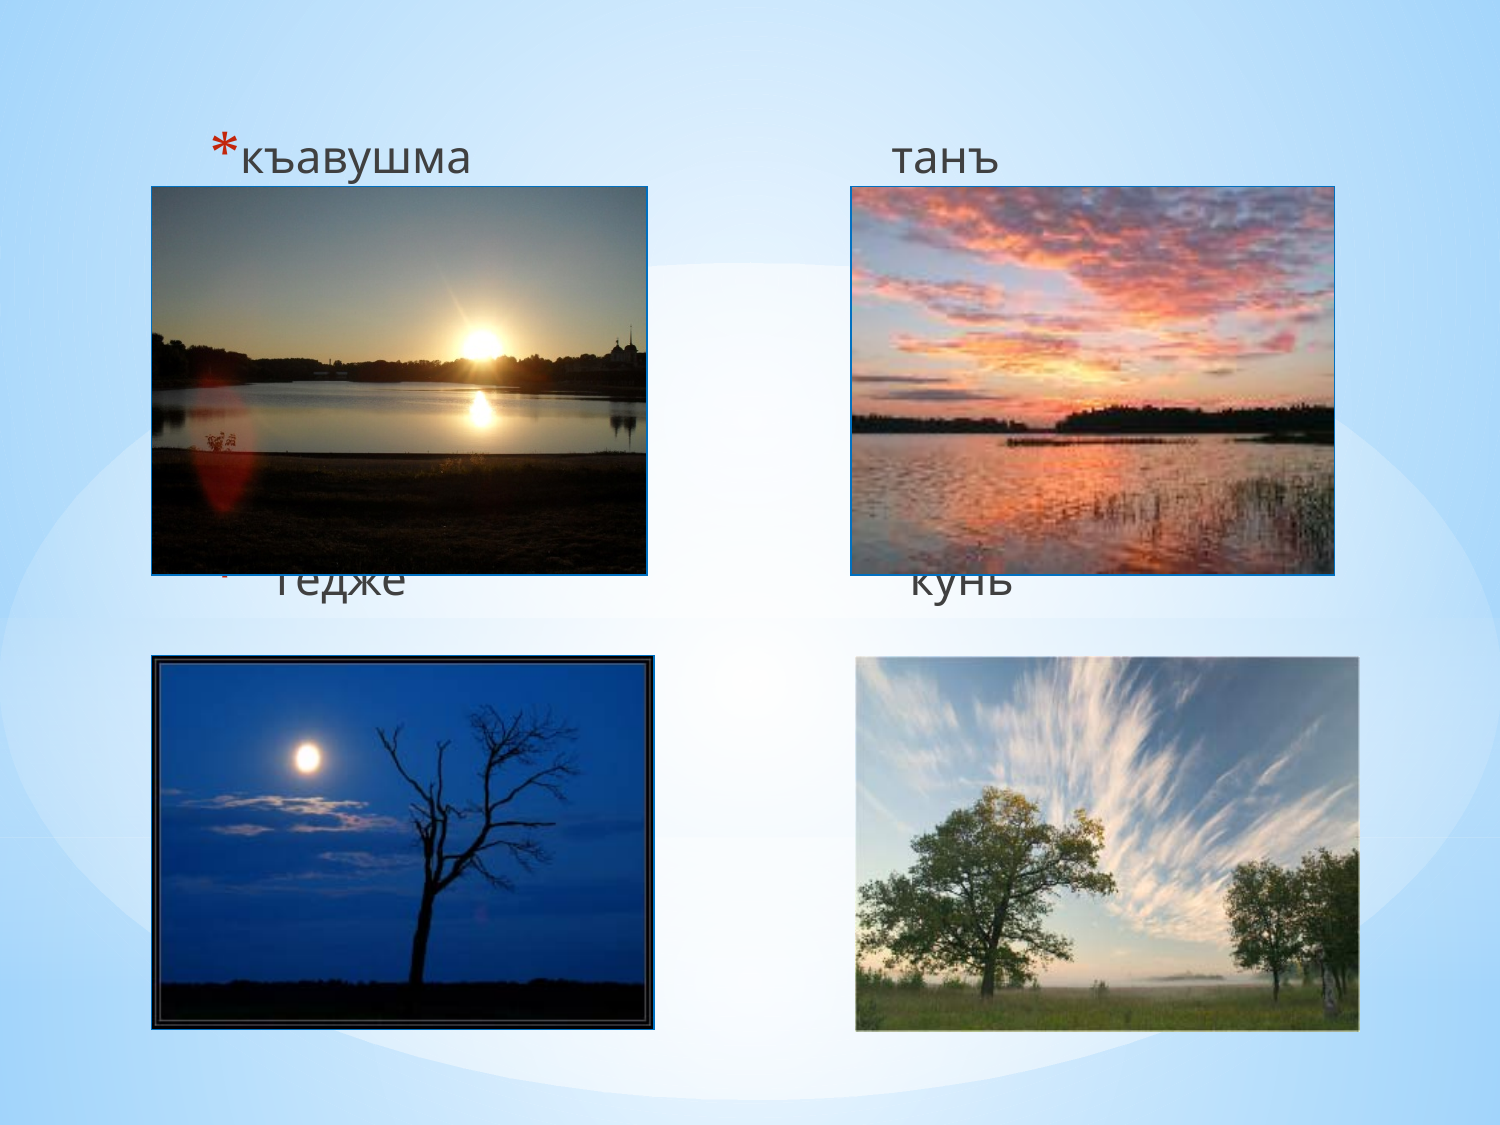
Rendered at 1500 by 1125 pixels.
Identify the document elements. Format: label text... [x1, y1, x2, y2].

picture [152, 187, 647, 575]
picture [851, 187, 1334, 575]
list къавушма танъ гедже кунь [187, 120, 1238, 690]
picture [152, 655, 654, 1030]
picture [855, 655, 1360, 1032]
